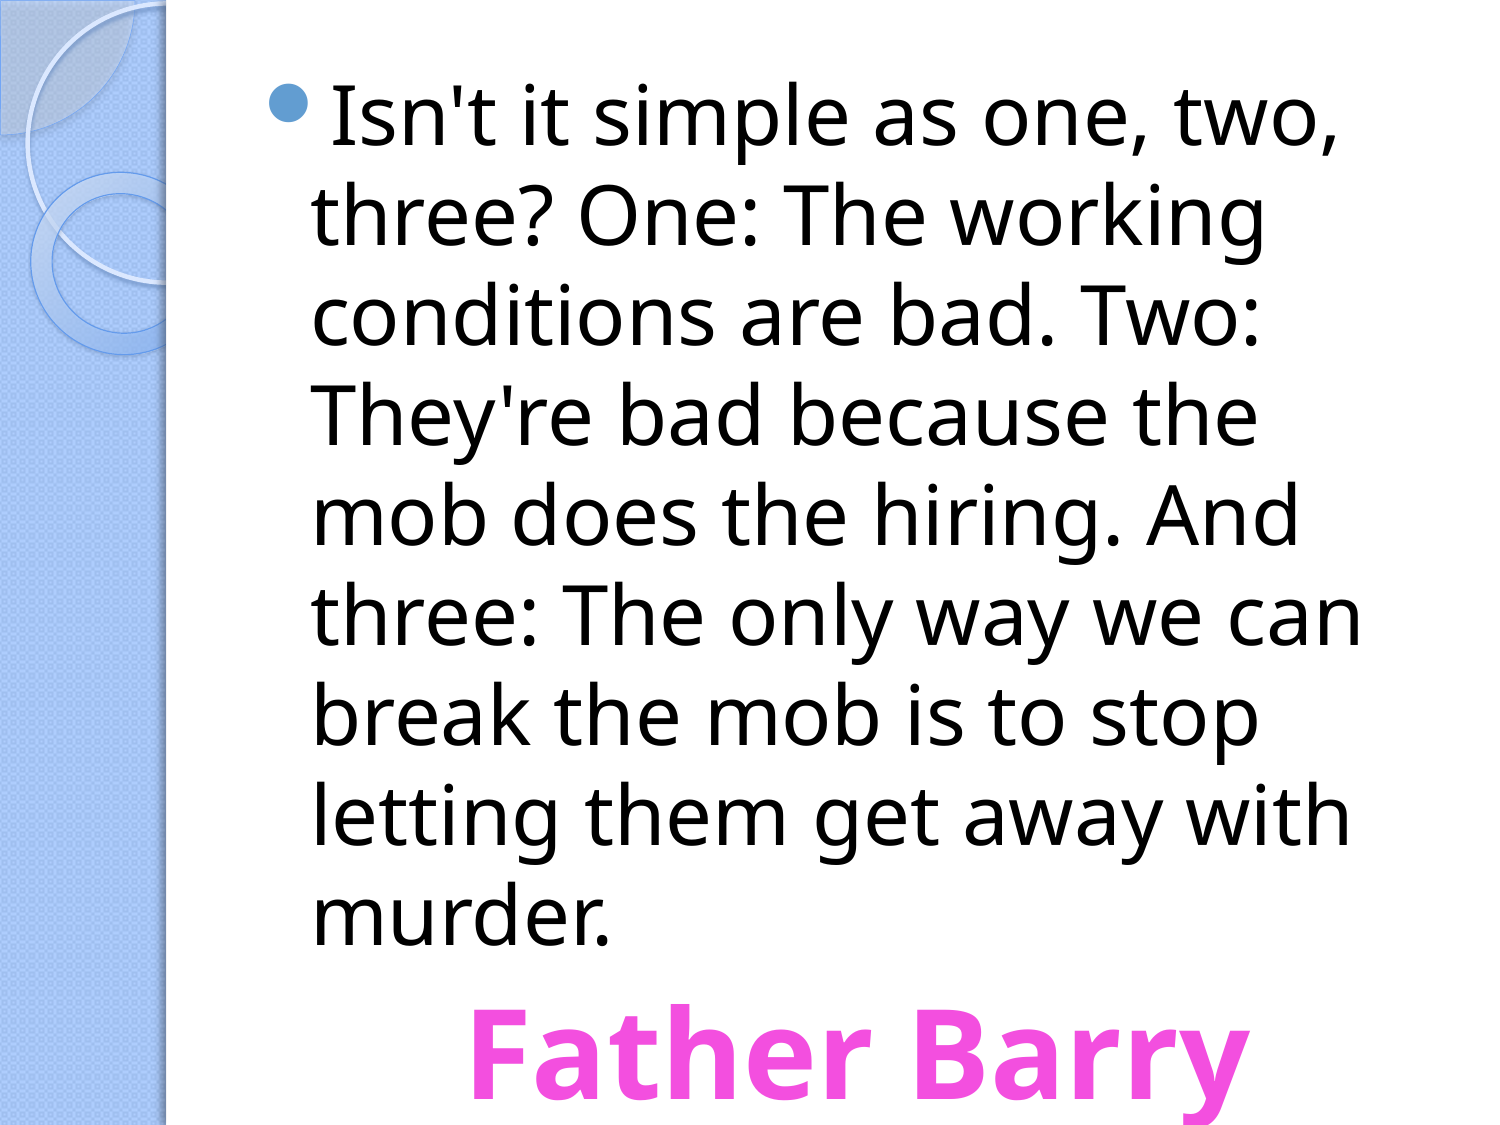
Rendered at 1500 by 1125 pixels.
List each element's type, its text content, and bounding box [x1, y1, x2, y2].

list Isn't it simple as one, two, three? One: The working conditions are bad. Two: They're bad because the mob does the hiring. And three: The only way we can break the mob is to stop letting them get away with murder. Father Barry [235, 54, 1466, 1025]
